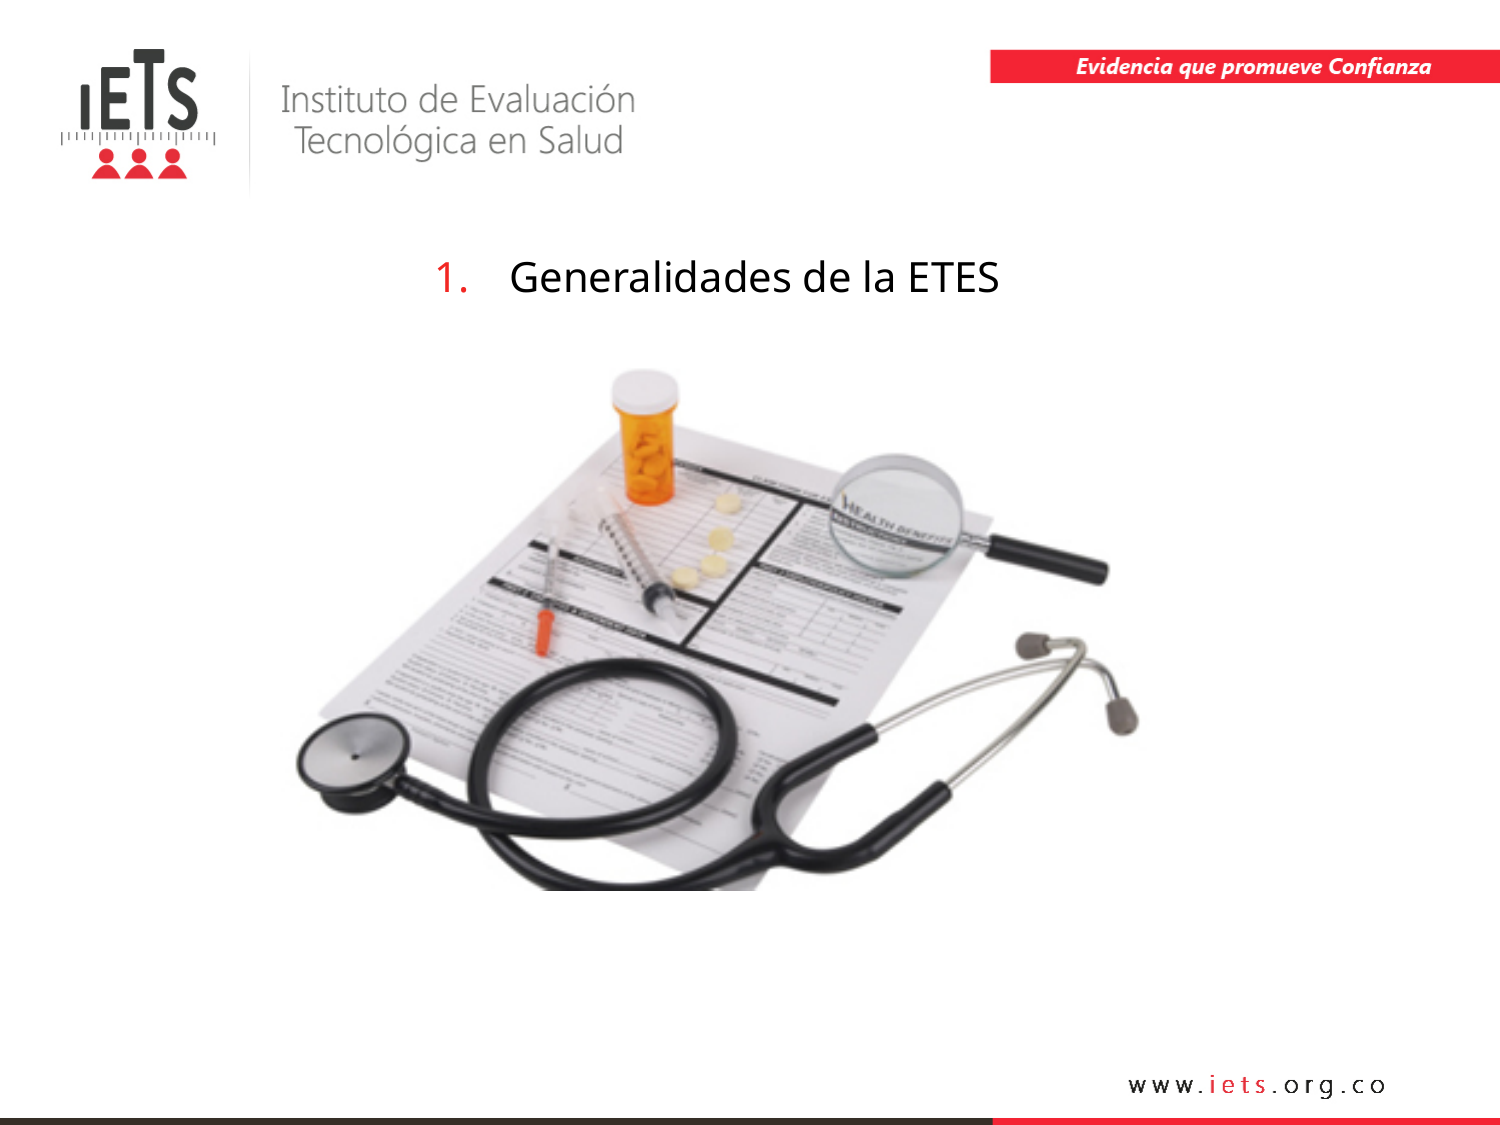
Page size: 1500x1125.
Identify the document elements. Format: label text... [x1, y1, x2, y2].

text_box Generalidades de la ETES [419, 243, 1016, 308]
picture [0, 0, 1500, 1125]
